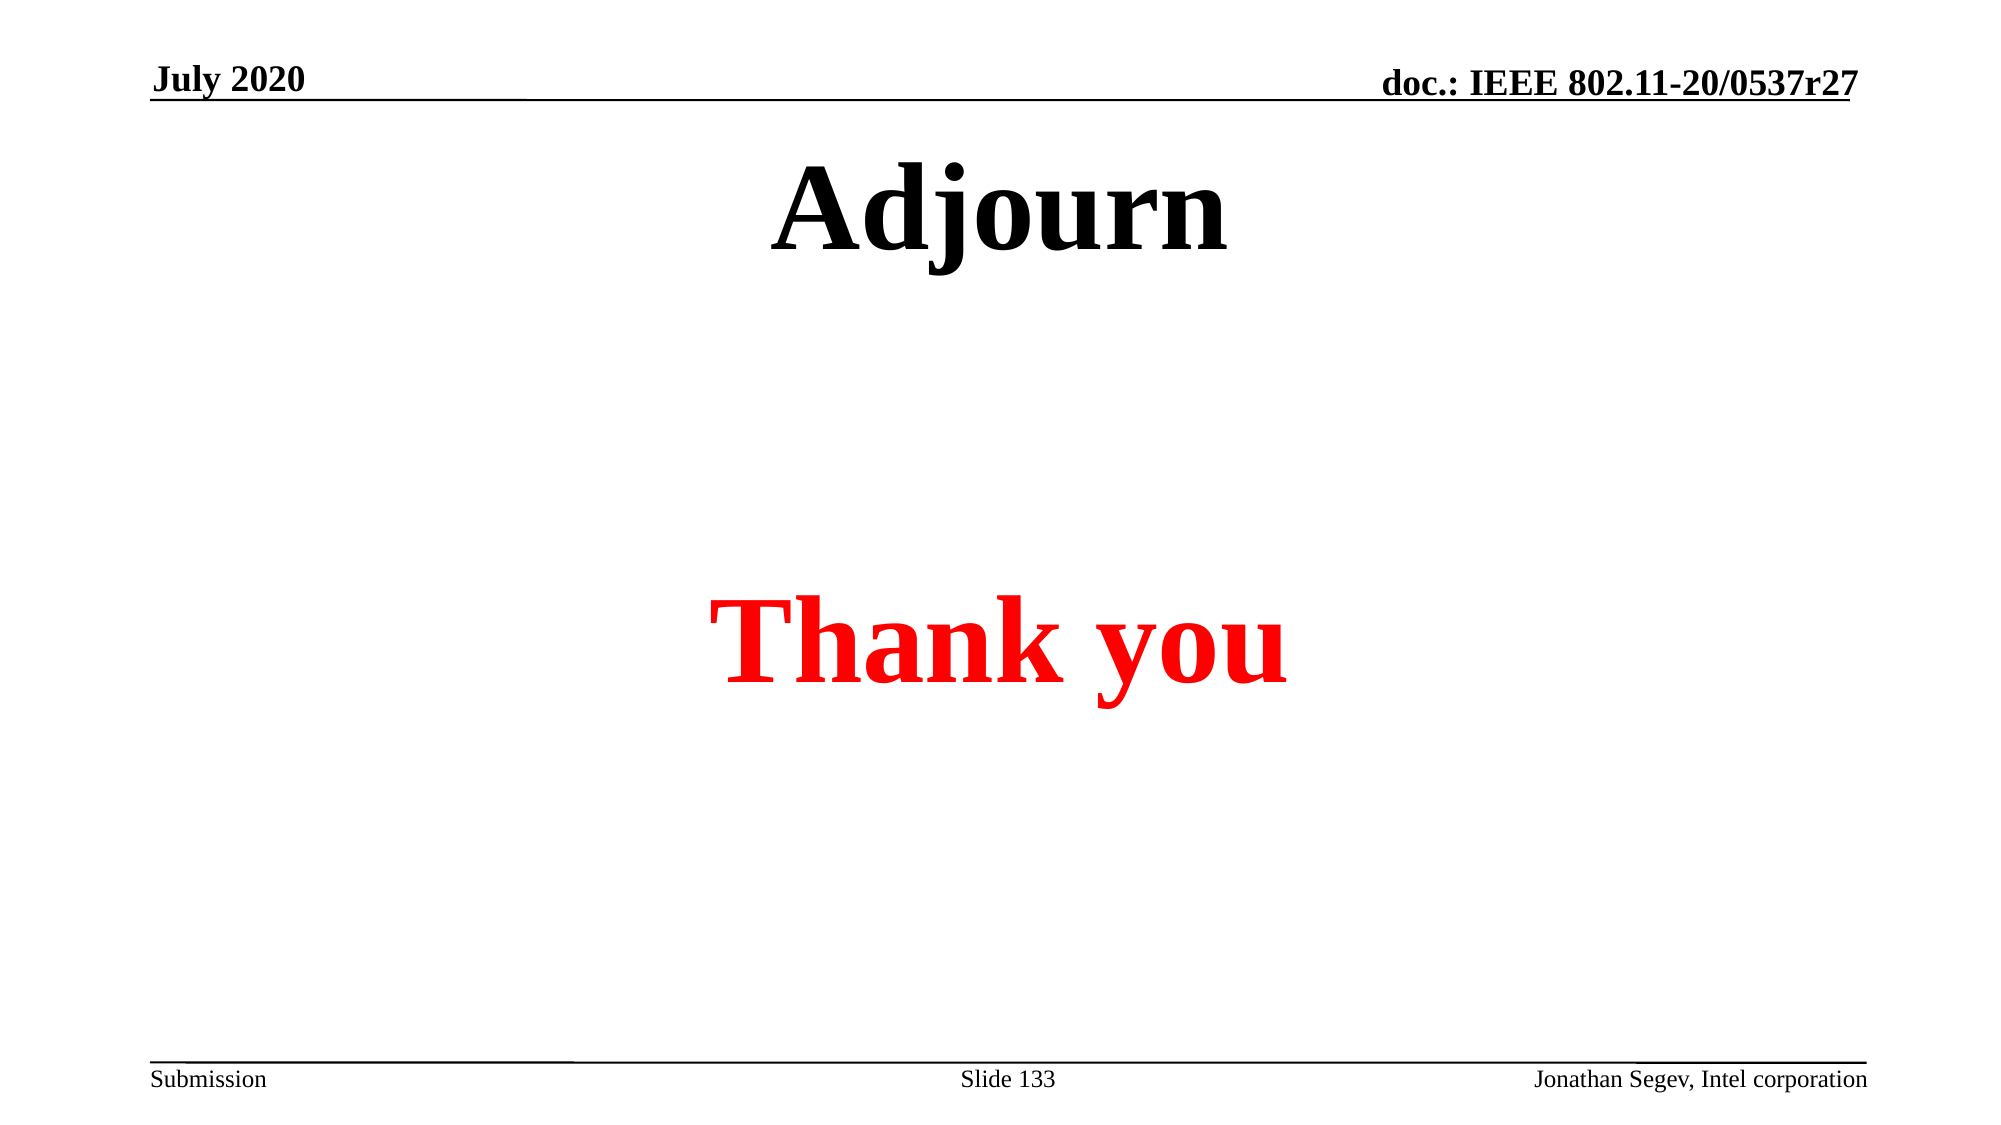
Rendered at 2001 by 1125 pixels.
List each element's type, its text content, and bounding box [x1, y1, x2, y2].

title Adjourn [149, 112, 1850, 288]
slide_number Slide 133 [950, 1061, 1067, 1123]
footer Jonathan Segev, Intel corporation [1171, 1061, 1869, 1093]
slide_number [152, 54, 563, 100]
list Thank you [149, 324, 1850, 1000]
